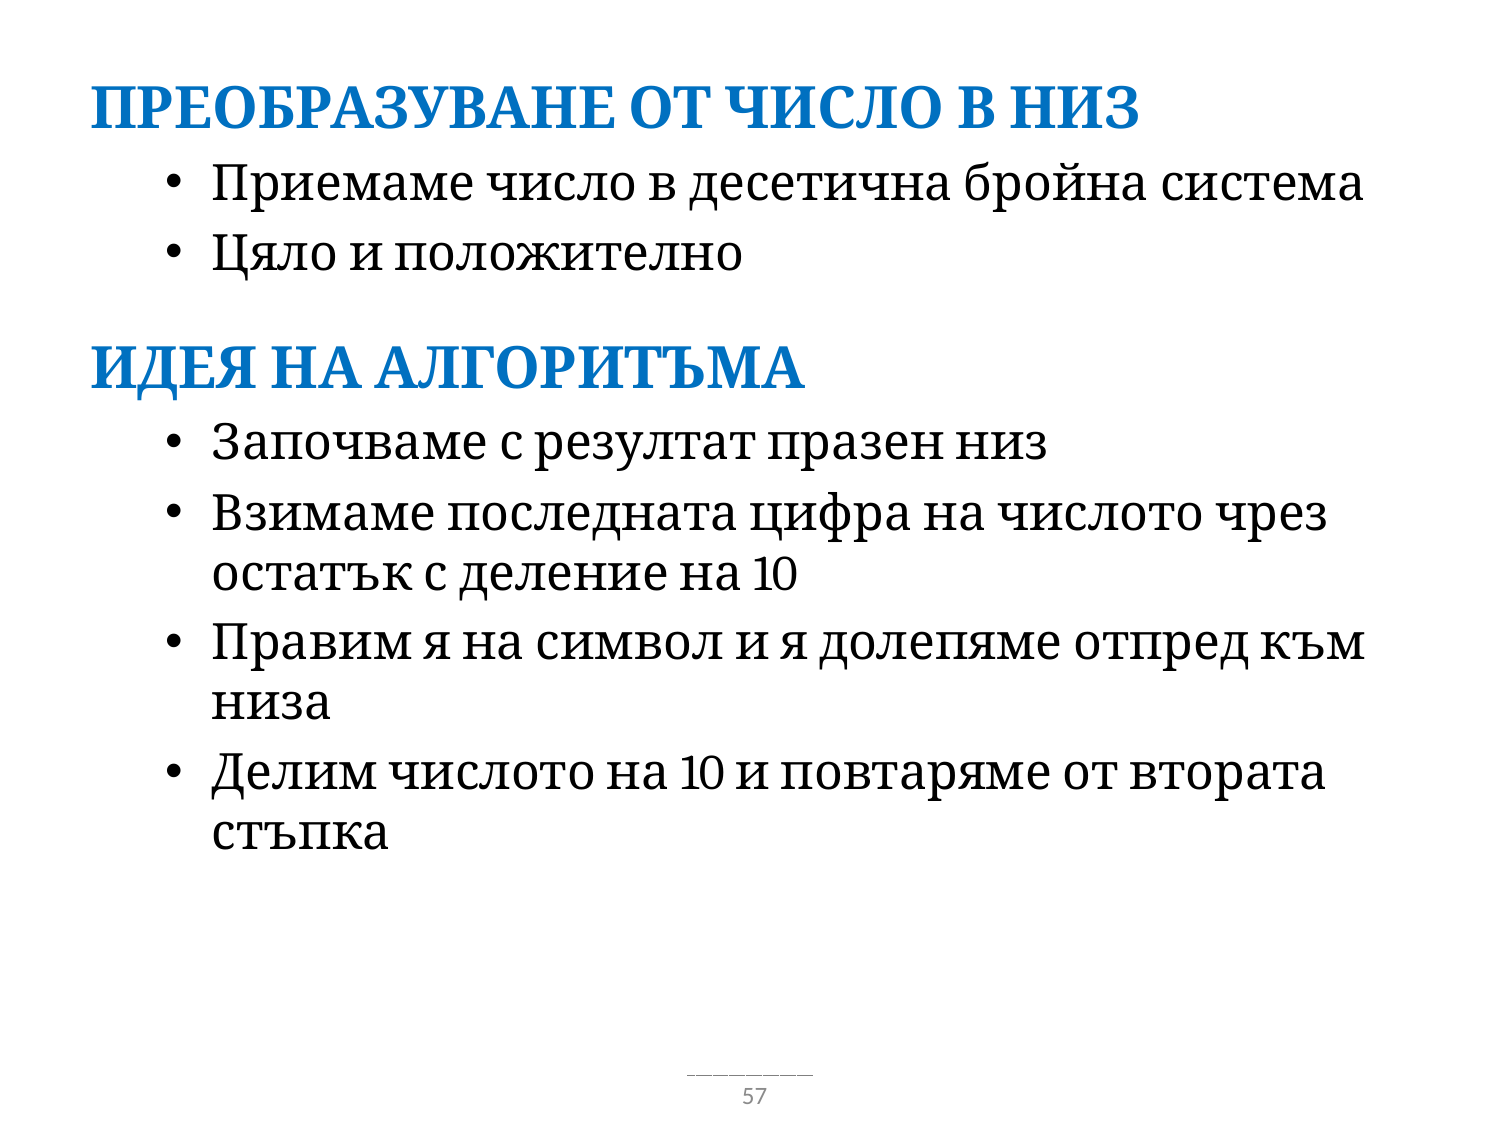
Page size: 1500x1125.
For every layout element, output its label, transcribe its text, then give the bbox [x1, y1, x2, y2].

slide_number 57 [579, 1065, 930, 1125]
list Преобразуване от число в низ Приемаме число в десетична бройна система Цяло и положително Идея на алгоритъма Започваме с резултат празен низ Взимаме последната цифра на числото чрез остатък с деление на 10 Правим я на символ и я долепяме отпред към низа Делим числото на 10 и повтаряме от втората стъпка [75, 62, 1450, 1063]
